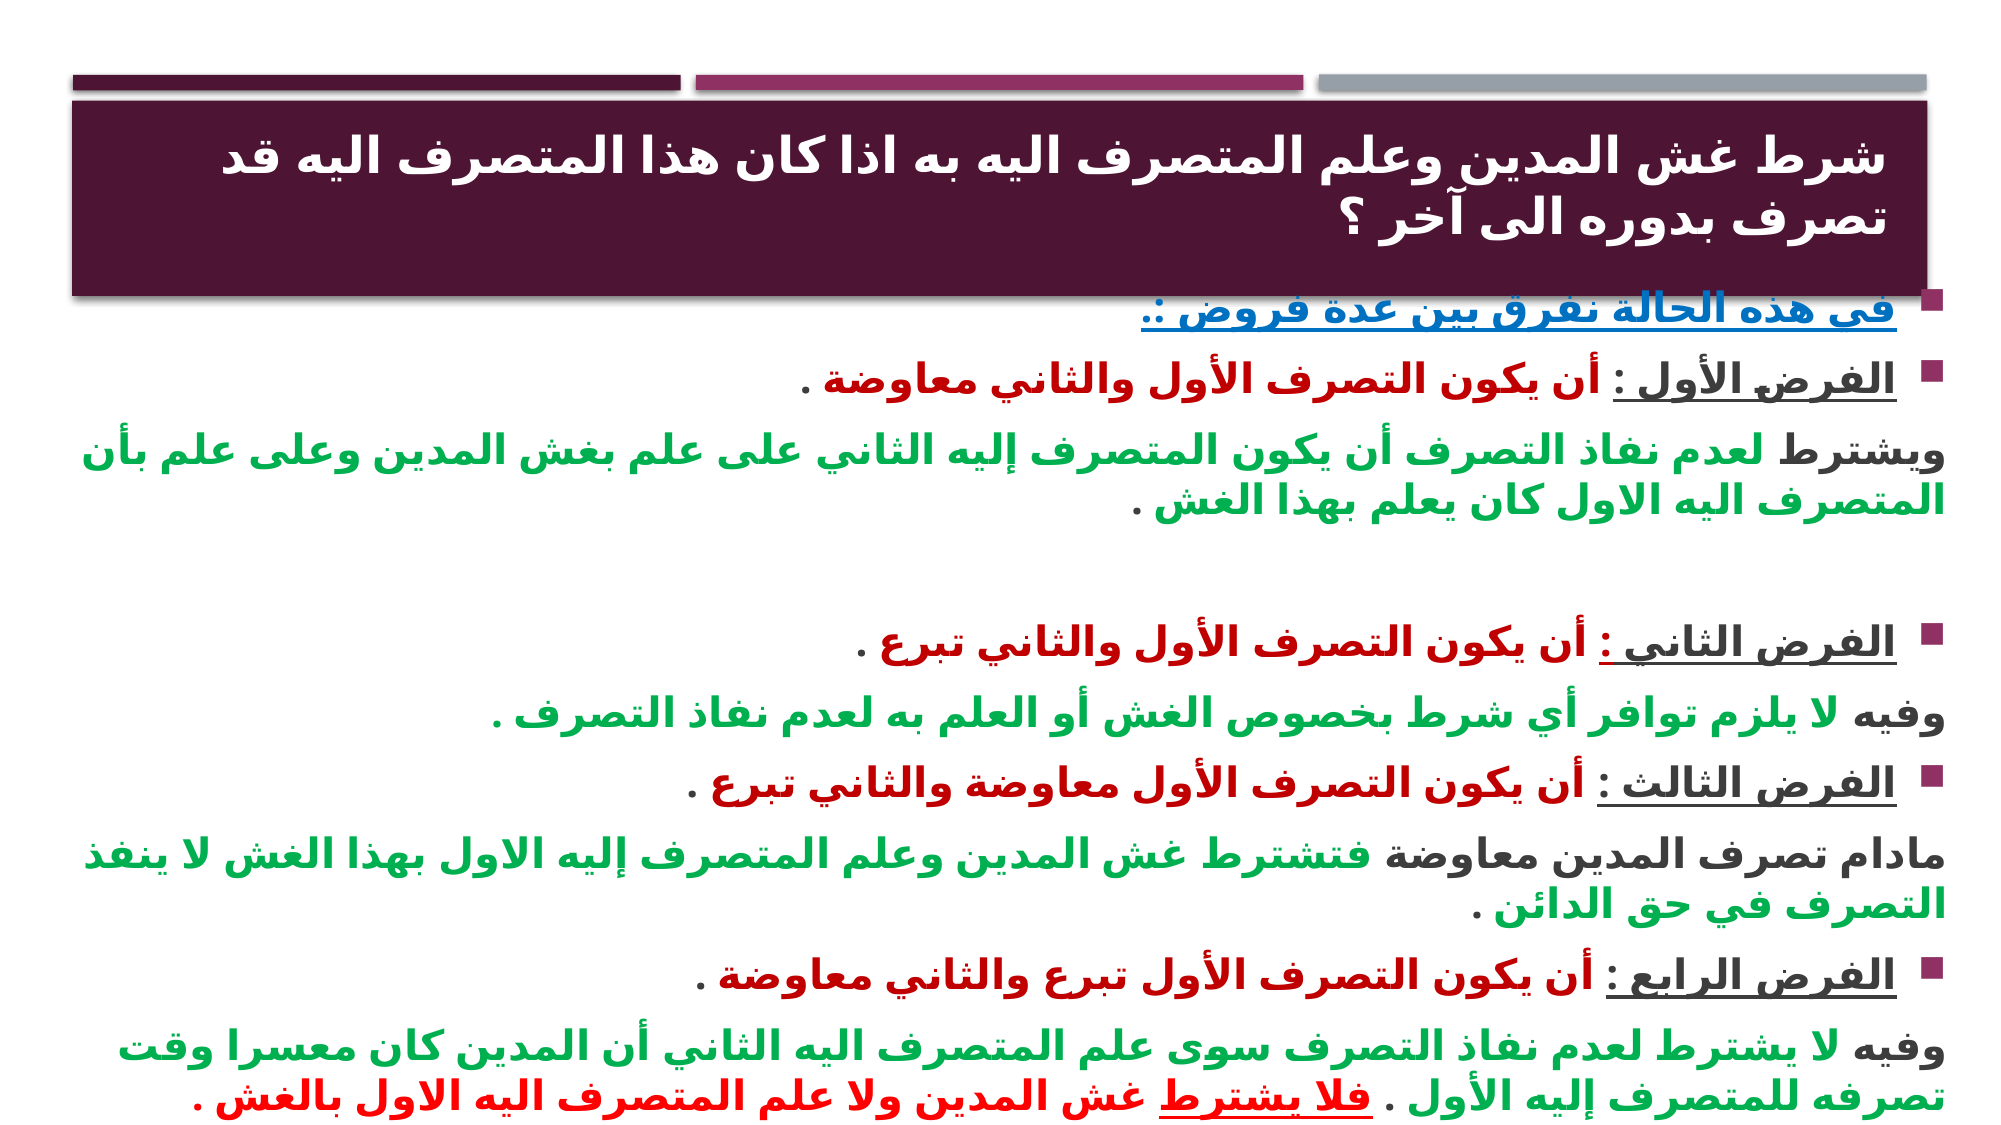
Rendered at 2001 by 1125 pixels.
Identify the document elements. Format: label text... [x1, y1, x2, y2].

title شرط غش المدين وعلم المتصرف اليه به اذا كان هذا المتصرف اليه قد تصرف بدوره الى آخر ؟ [95, 115, 1905, 299]
list في هذه الحالة نفرق بين عدة فروض :. الفرض الأول : أن يكون التصرف الأول والثاني معاوضة . ويشترط لعدم نفاذ التصرف أن يكون المتصرف إليه الثاني على علم بغش المدين وعلى علم بأن المتصرف اليه الاول كان يعلم بهذا الغش . الفرض الثاني : أن يكون التصرف الأول والثاني تبرع . وفيه لا يلزم توافر أي شرط بخصوص الغش أو العلم به لعدم نفاذ التصرف . الفرض الثالث : أن يكون التصرف الأول معاوضة والثاني تبرع . مادام تصرف المدين معاوضة فتشترط غش المدين وعلم المتصرف إليه الاول بهذا الغش لا ينفذ التصرف في حق الدائن . الفرض الرابع : أن يكون التصرف الأول تبرع والثاني معاوضة . وفيه لا يشترط لعدم نفاذ التصرف سوى علم المتصرف اليه الثاني أن المدين كان معسرا وقت تصرفه للمتصرف إليه الأول . فلا يشترط غش المدين ولا علم المتصرف اليه الاول بالغش . [24, 299, 1963, 1100]
